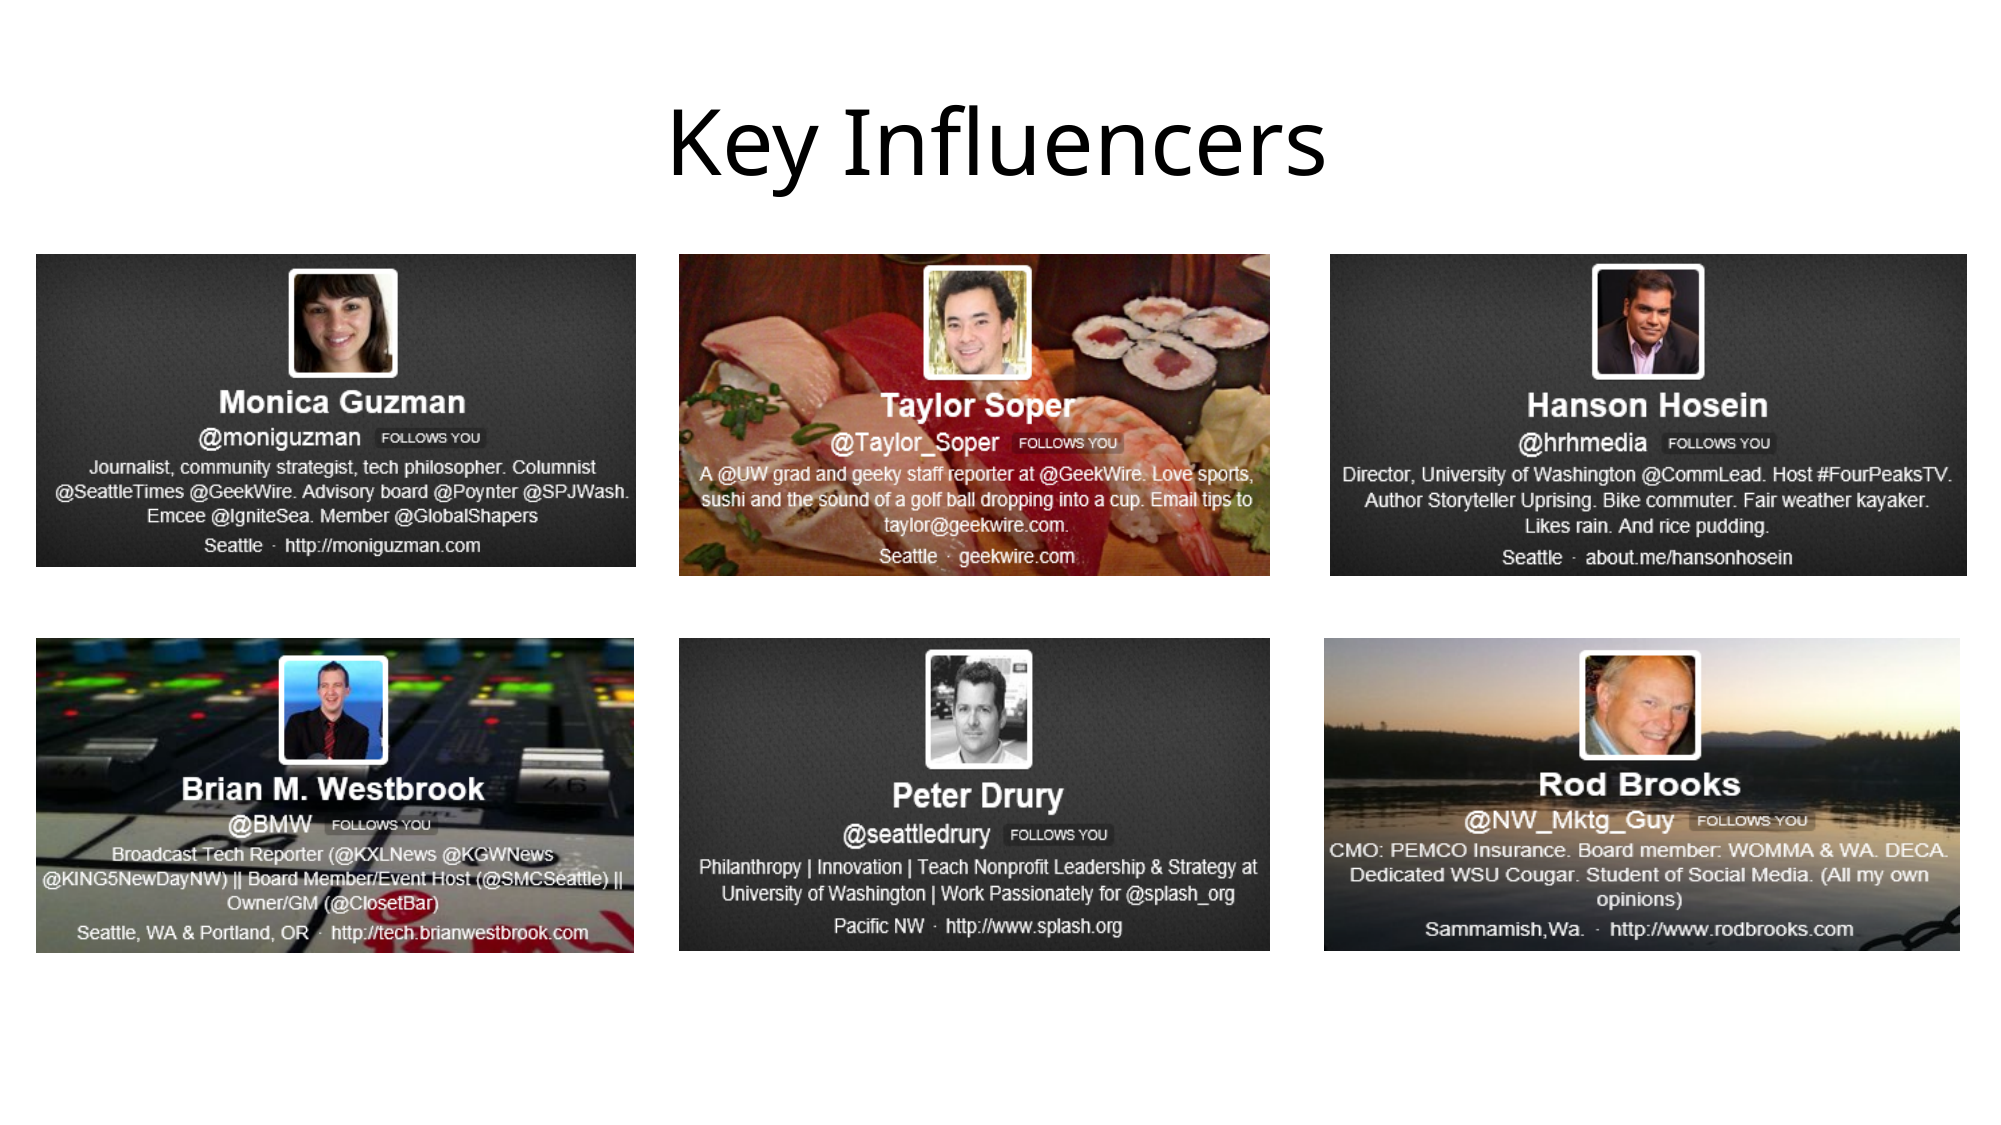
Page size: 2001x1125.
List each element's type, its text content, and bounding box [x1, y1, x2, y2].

picture [1324, 638, 1960, 951]
picture [1330, 254, 1967, 576]
picture [679, 254, 1270, 576]
title Key Influencers [135, 37, 1861, 255]
picture [36, 638, 634, 953]
picture [36, 254, 636, 567]
picture [679, 638, 1270, 951]
